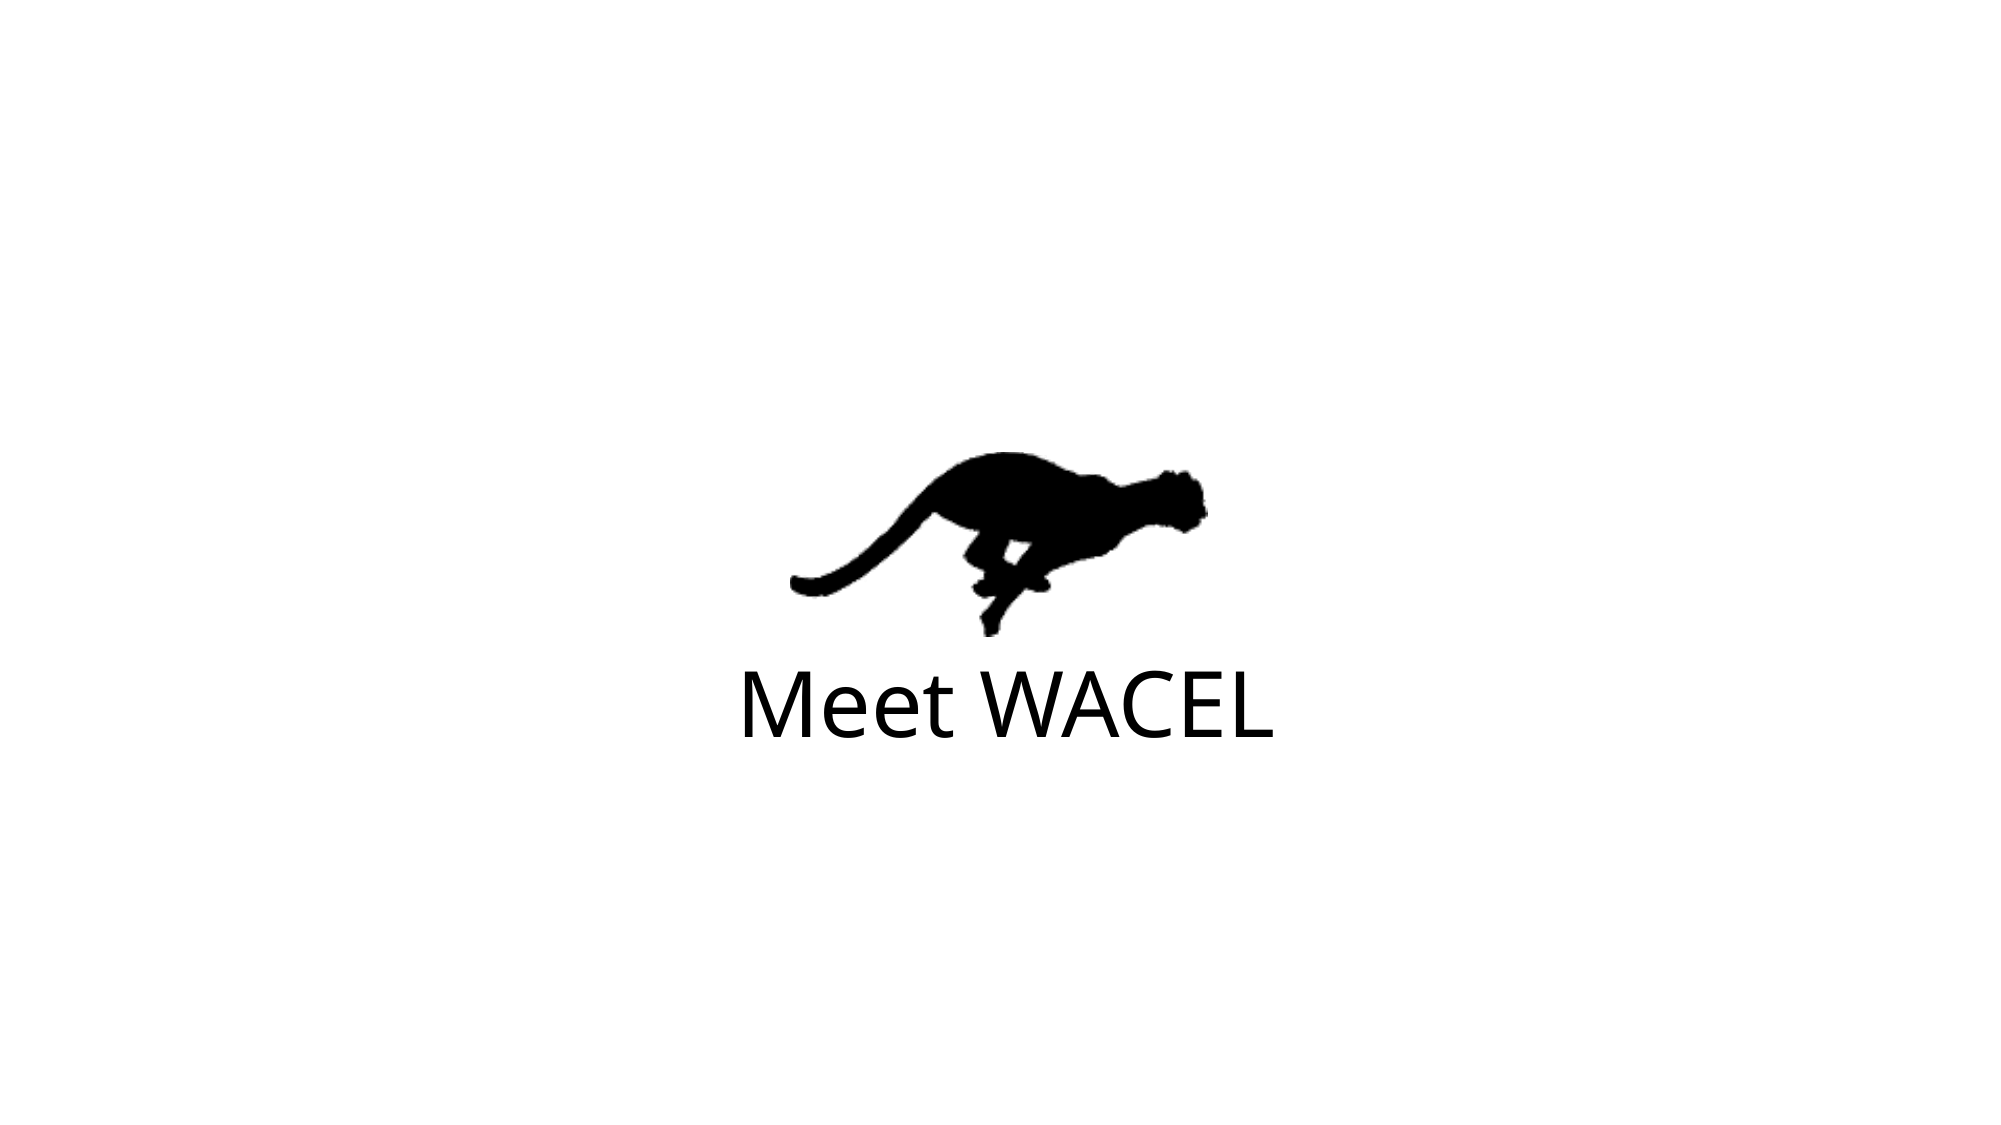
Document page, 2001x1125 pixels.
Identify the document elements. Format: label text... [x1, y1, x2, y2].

title Meet WACEL [255, 373, 1756, 766]
picture [790, 452, 1208, 637]
